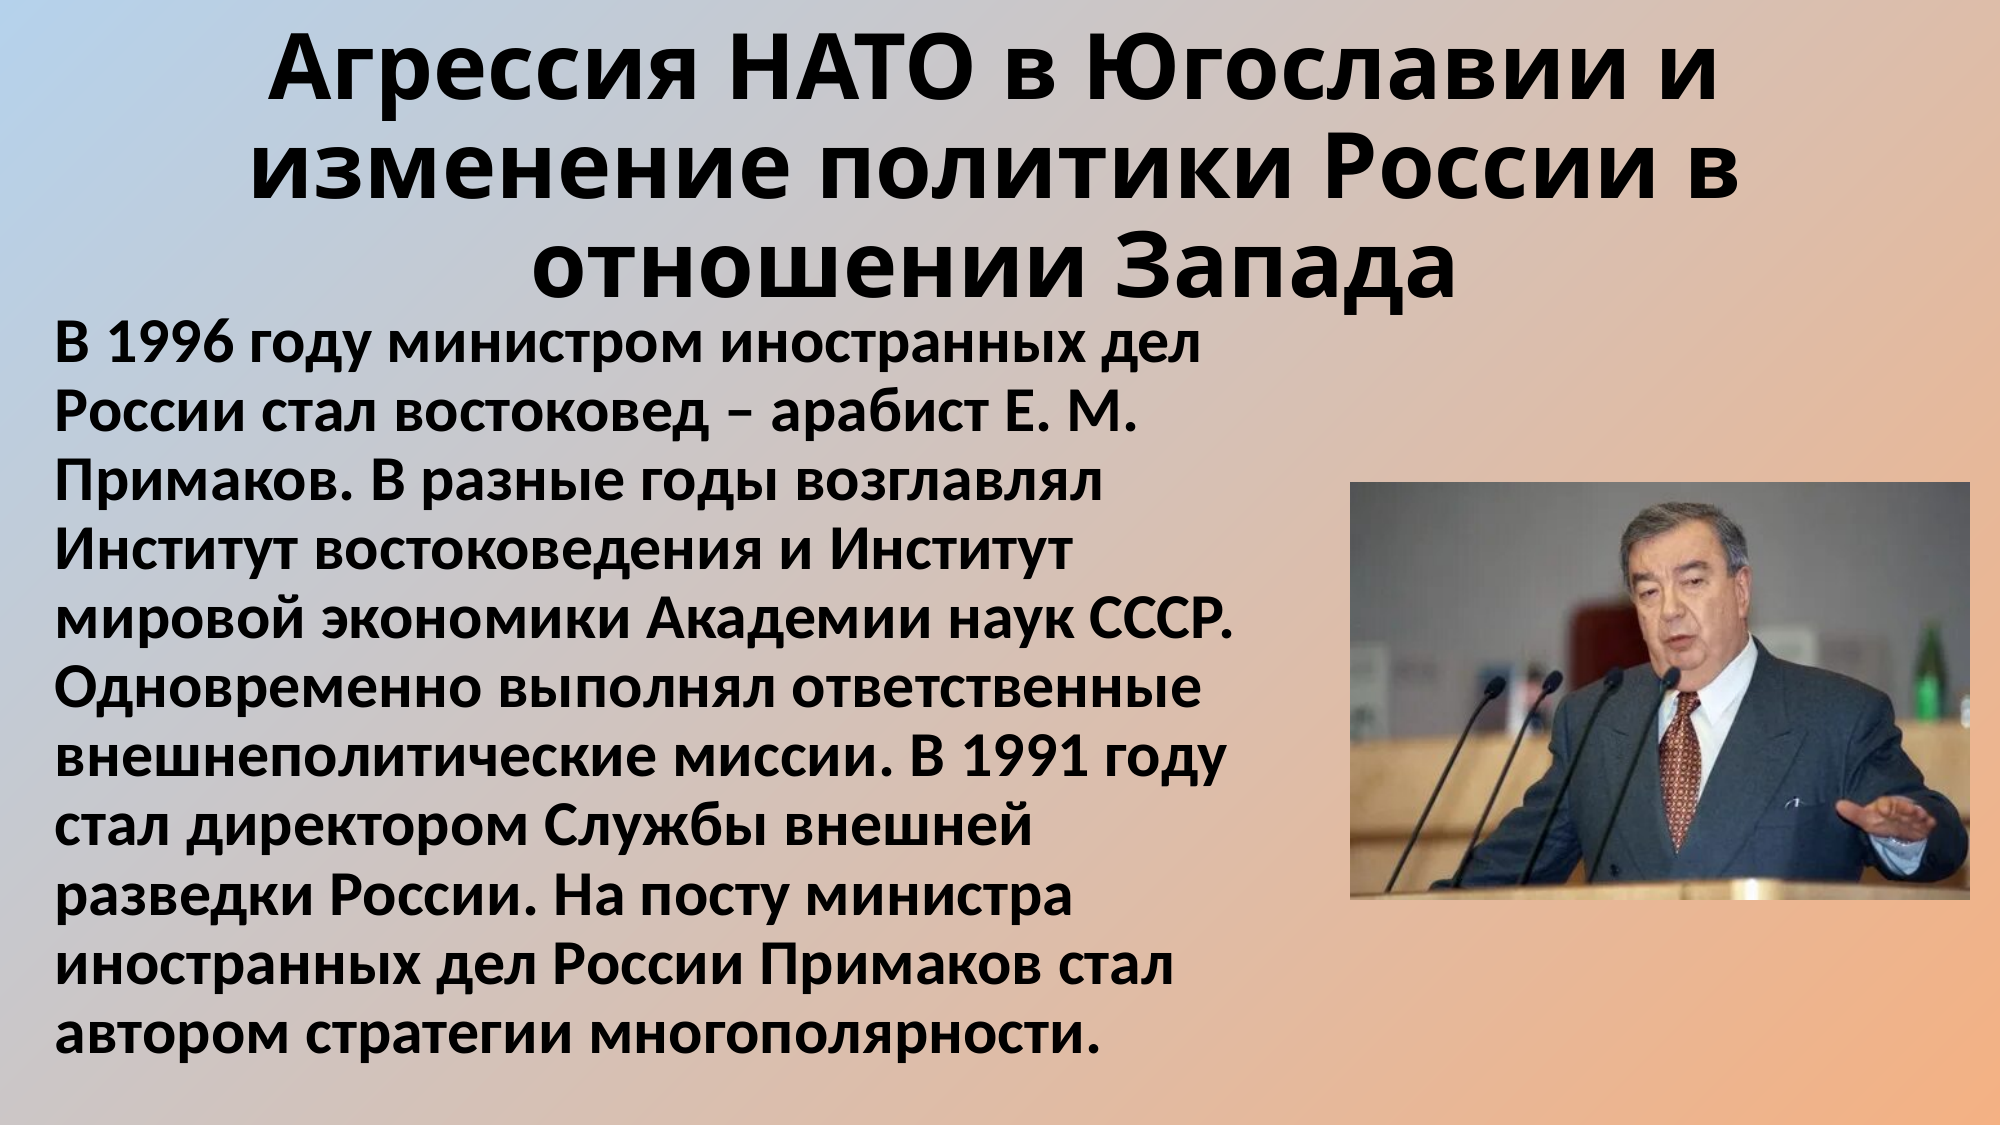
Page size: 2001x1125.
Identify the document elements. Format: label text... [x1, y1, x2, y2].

list В 1996 году министром иностранных дел России стал востоковед – арабист Е. М. Примаков. В разные годы возглавлял Институт востоковедения и Институт мировой экономики Академии наук СССР. Одновременно выполнял ответственные внешнеполитические миссии. В 1991 году стал директором Службы внешней разведки России. На посту министра иностранных дел России Примаков стал автором стратегии многополярности. [39, 299, 1309, 1083]
title Агрессия НАТО в Югославии и изменение политики России в отношении Запада [39, 59, 1952, 278]
picture [1349, 482, 1970, 900]
